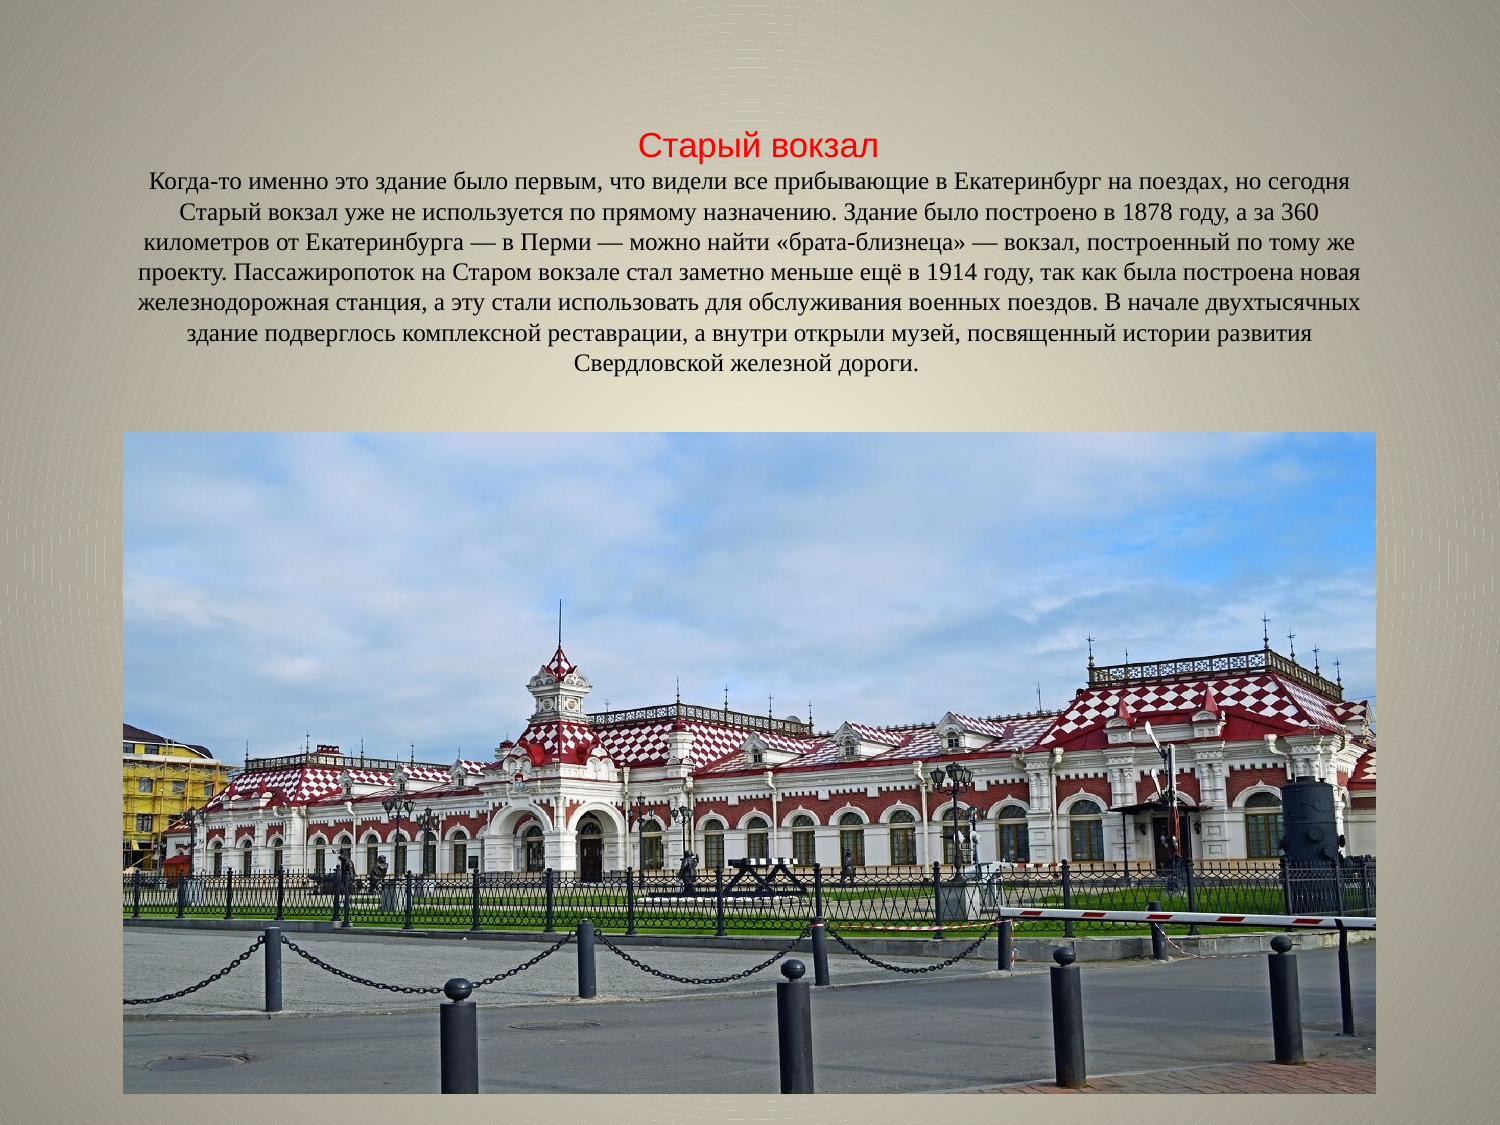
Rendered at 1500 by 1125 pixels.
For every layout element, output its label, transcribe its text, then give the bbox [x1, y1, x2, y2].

picture [123, 432, 1377, 1095]
title Старый вокзал Когда-то именно это здание было первым, что видели все прибывающие в Екатеринбург на поездах, но сегодня Старый вокзал уже не используется по прямому назначению. Здание было построено в 1878 году, а за 360 километров от Екатеринбурга — в Перми — можно найти «брата-близнеца» — вокзал, построенный по тому же проекту. Пассажиропоток на Старом вокзале стал заметно меньше ещё в 1914 году, так как была построена новая железнодорожная станция, а эту стали использовать для обслуживания военных поездов. В начале двухтысячных здание подверглось комплексной реставрации, а внутри открыли музей, посвященный истории развития Свердловской железной дороги. [112, 54, 1388, 468]
